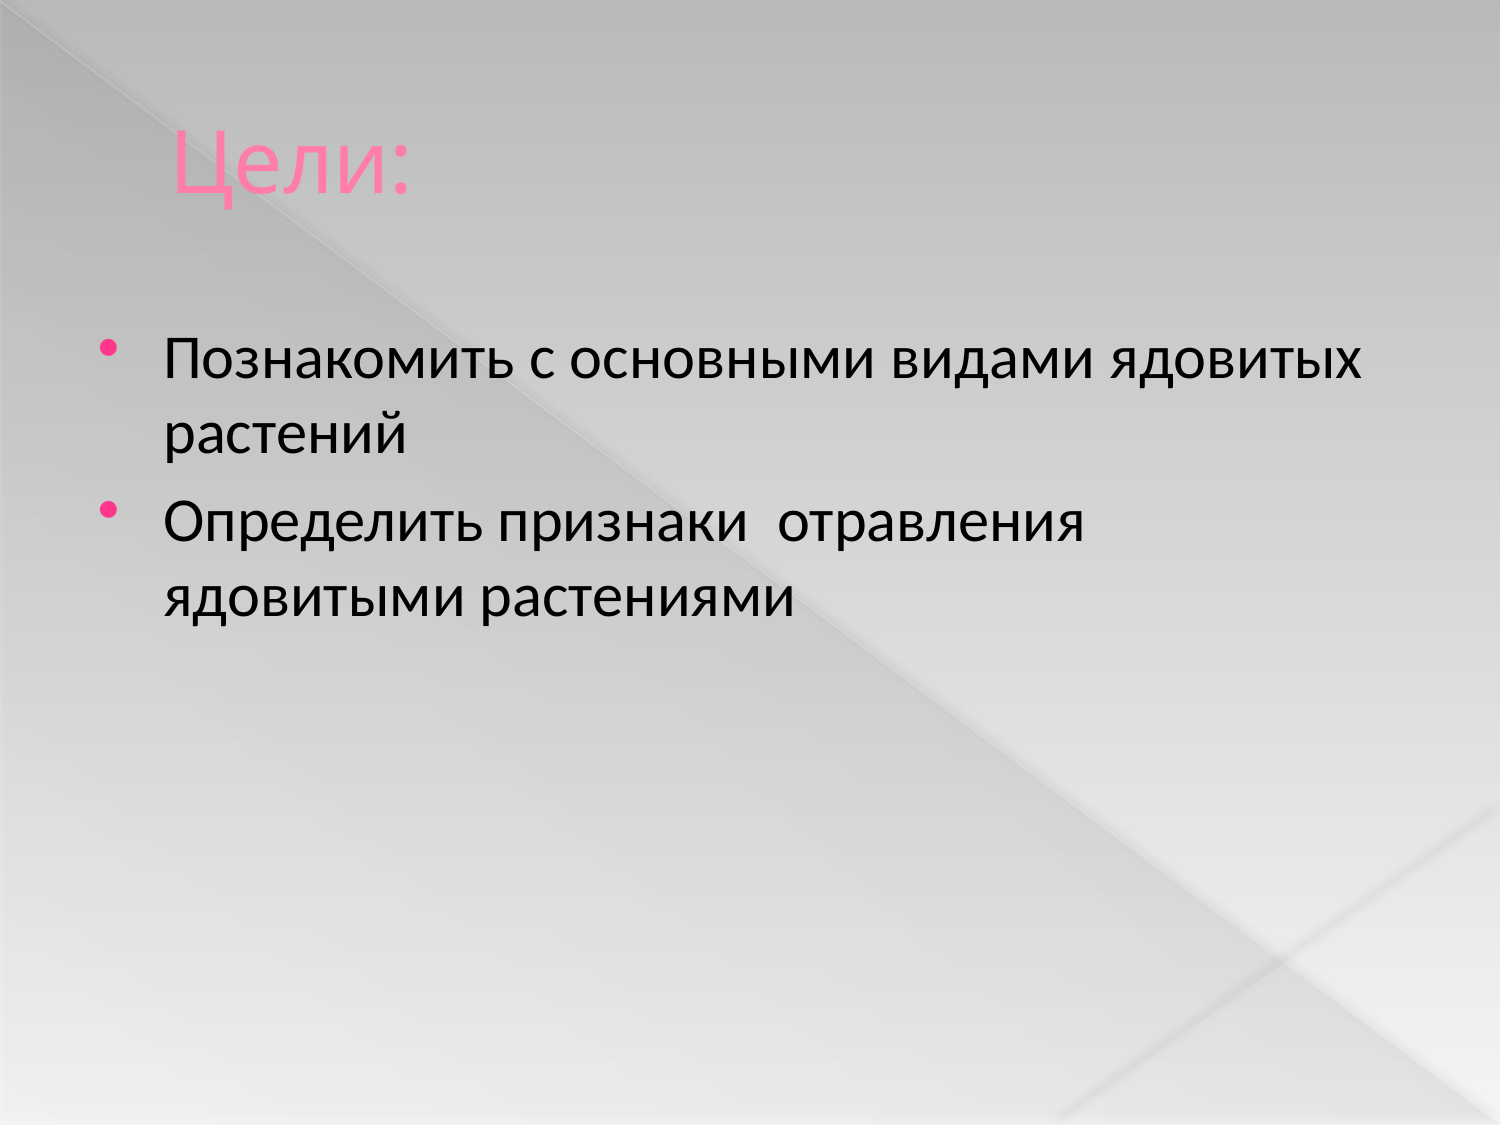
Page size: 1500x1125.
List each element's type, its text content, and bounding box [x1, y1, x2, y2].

title Цели: [75, 43, 1425, 274]
list Познакомить с основными видами ядовитых растений Определить признаки отравления ядовитыми растениями [75, 308, 1425, 1059]
